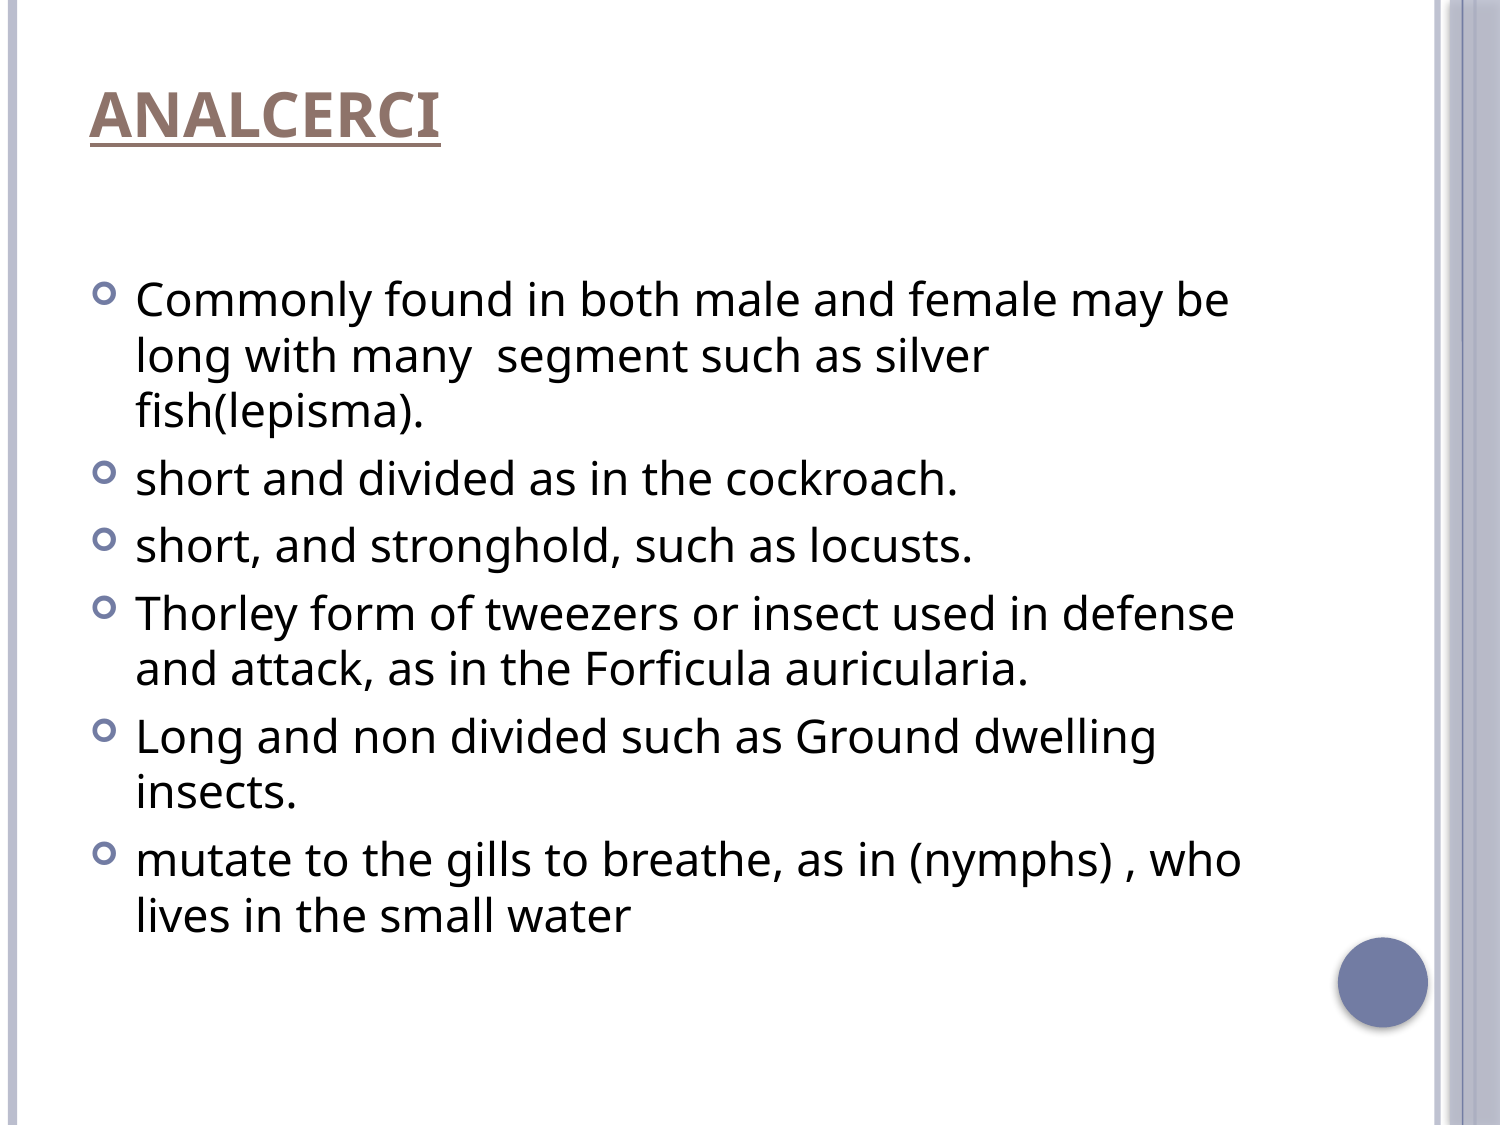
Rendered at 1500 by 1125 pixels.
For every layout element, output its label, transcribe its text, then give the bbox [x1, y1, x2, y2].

list Commonly found in both male and female may be long with many segment such as silver fish(lepisma). short and divided as in the cockroach. short, and stronghold, such as locusts. Thorley form of tweezers or insect used in defense and attack, as in the Forficula auricularia. Long and non divided such as Ground dwelling insects. mutate to the gills to breathe, as in (nymphs) , who lives in the small water [75, 262, 1300, 1062]
title Analcerci [75, 45, 1300, 233]
